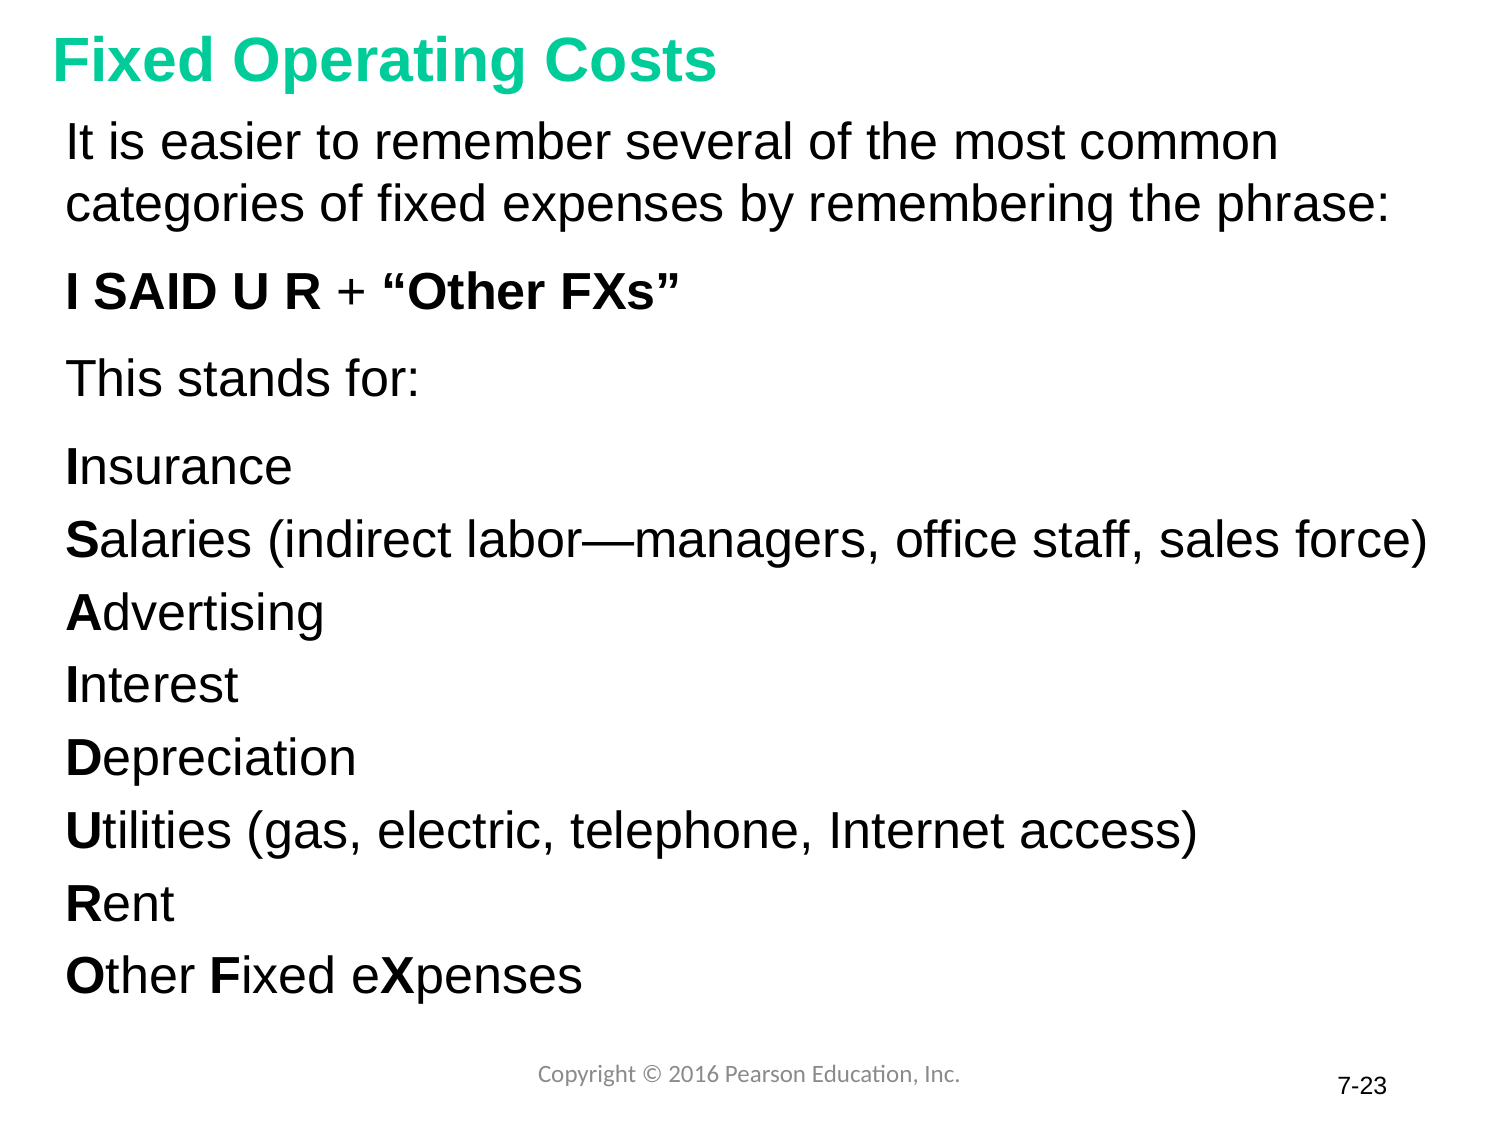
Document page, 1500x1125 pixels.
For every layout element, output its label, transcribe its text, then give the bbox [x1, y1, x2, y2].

list It is easier to remember several of the most common categories of fixed expenses by remembering the phrase: I SAID U R + “Other FXs” This stands for: Insurance Salaries (indirect labor—managers, office staff, sales force) Advertising Interest Depreciation Utilities (gas, electric, telephone, Internet access) Rent Other Fixed eXpenses [50, 99, 1463, 1050]
title Fixed Operating Costs [37, 0, 1388, 150]
footer Copyright © 2016 Pearson Education, Inc. [512, 1050, 988, 1103]
